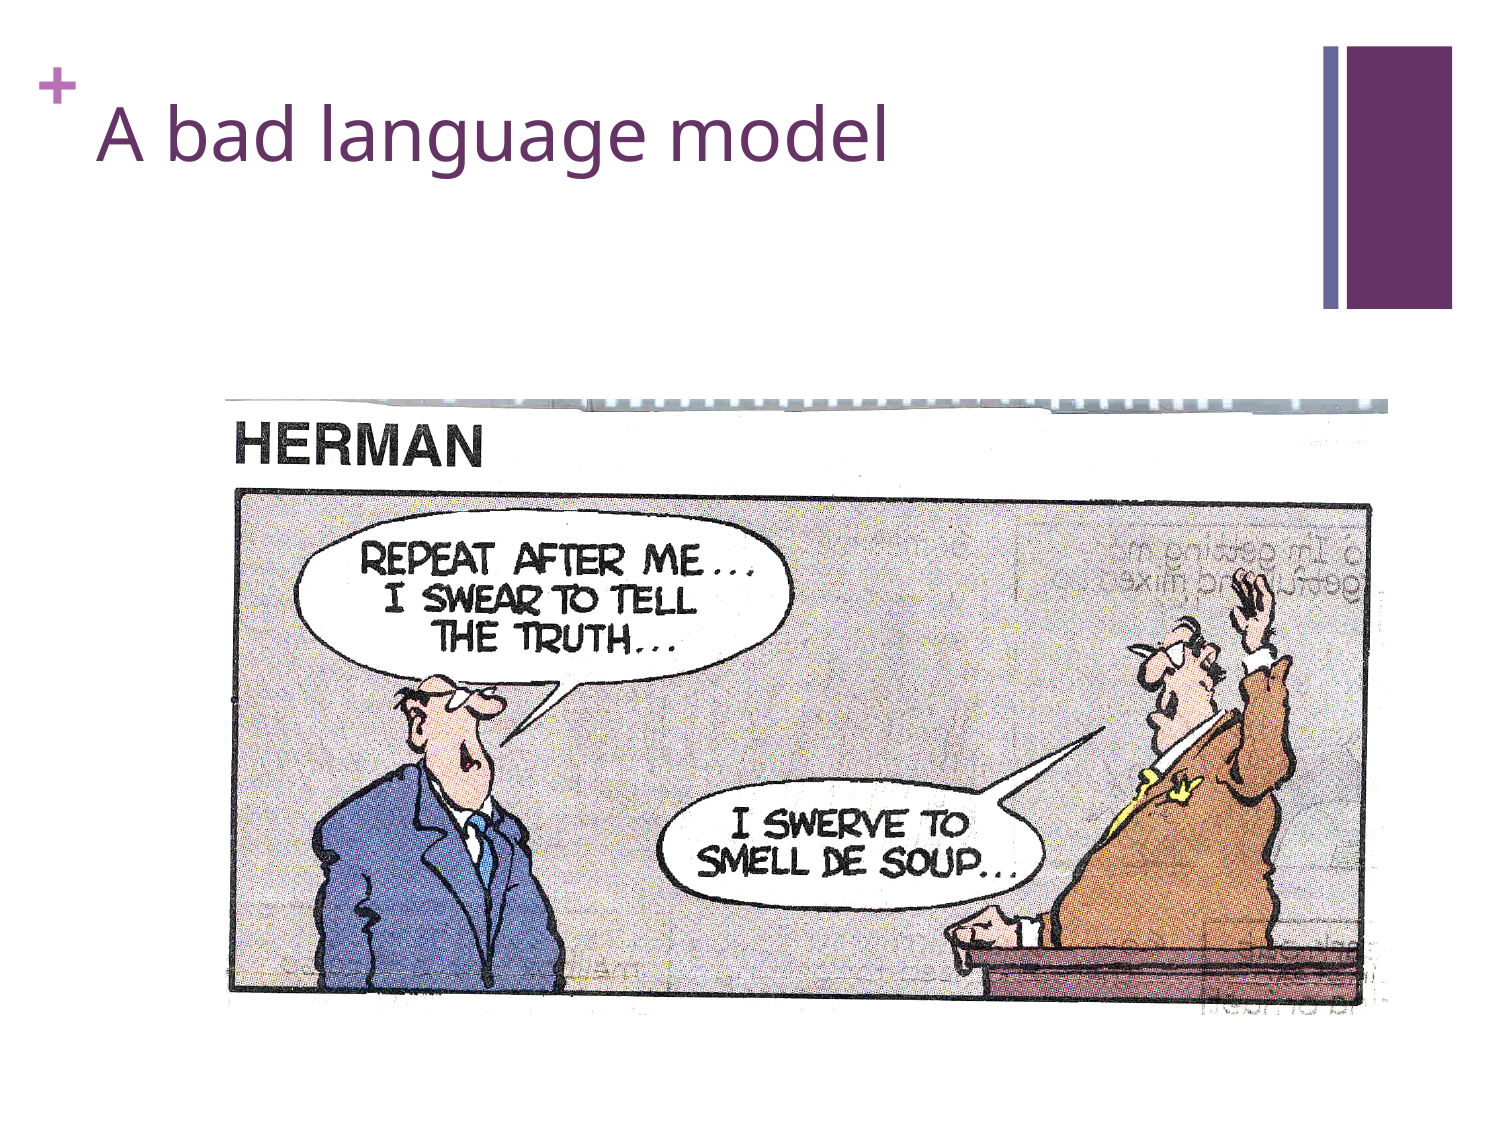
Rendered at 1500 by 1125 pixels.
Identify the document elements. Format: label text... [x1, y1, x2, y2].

picture [224, 399, 1388, 1016]
title A bad language model [81, 79, 1322, 263]
